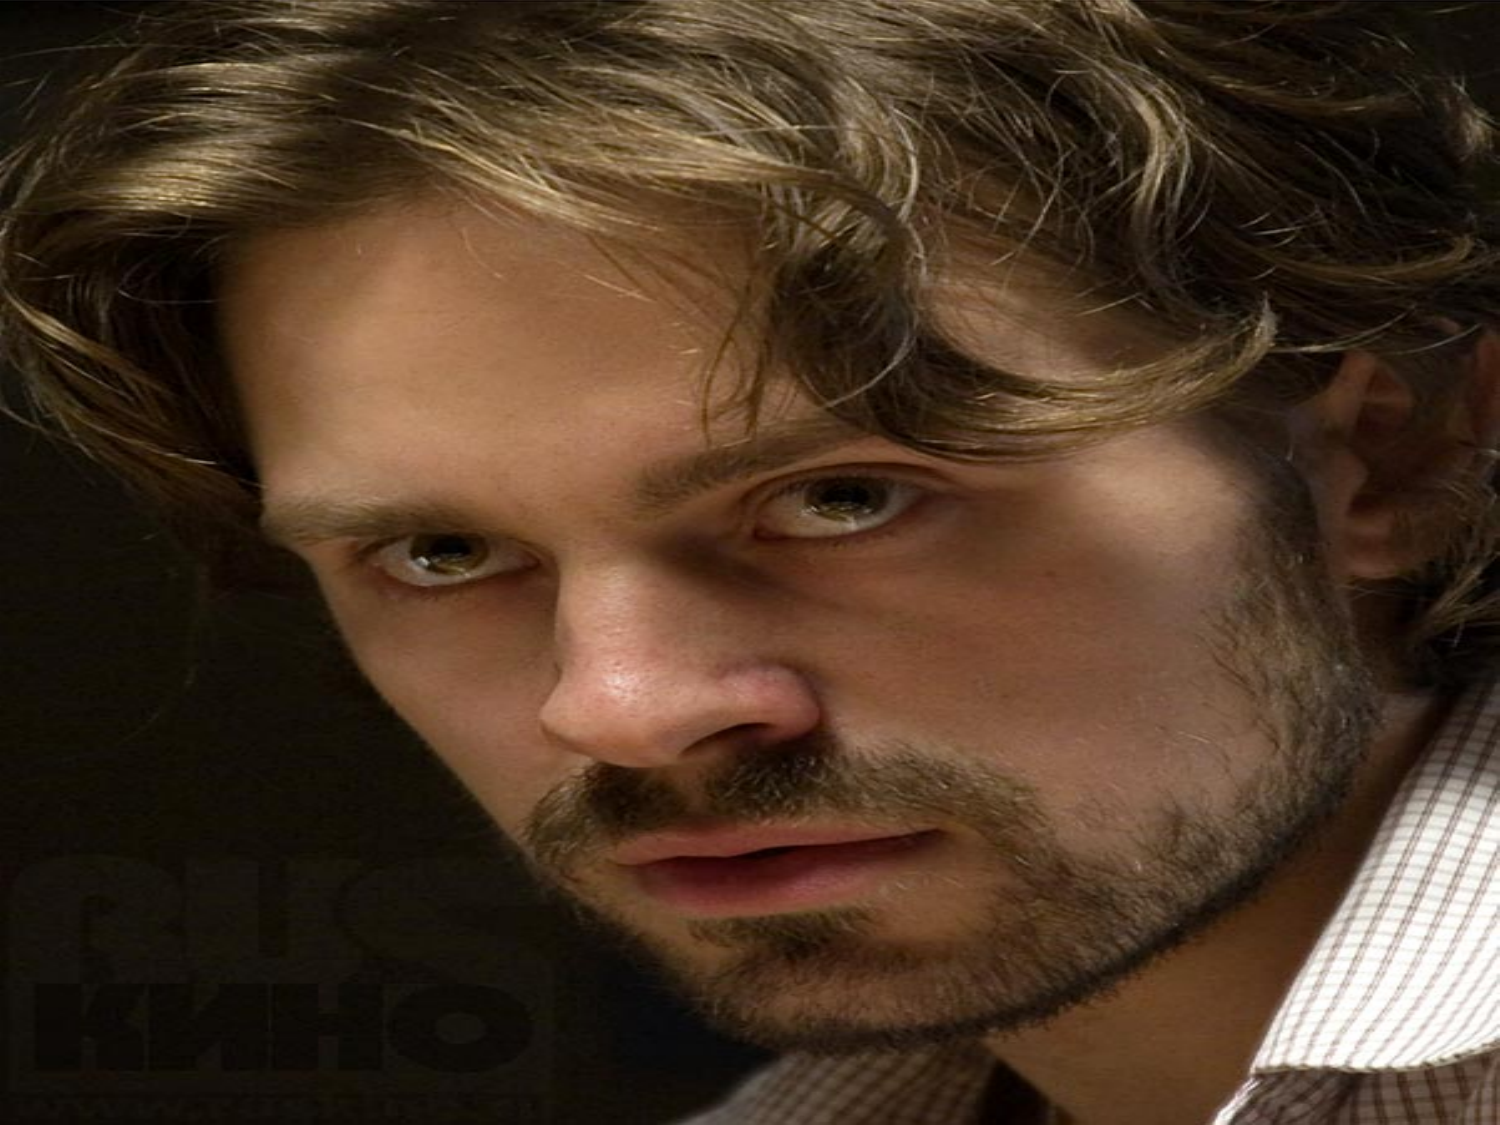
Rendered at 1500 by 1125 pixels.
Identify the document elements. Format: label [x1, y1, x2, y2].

list [0, 0, 1500, 1125]
